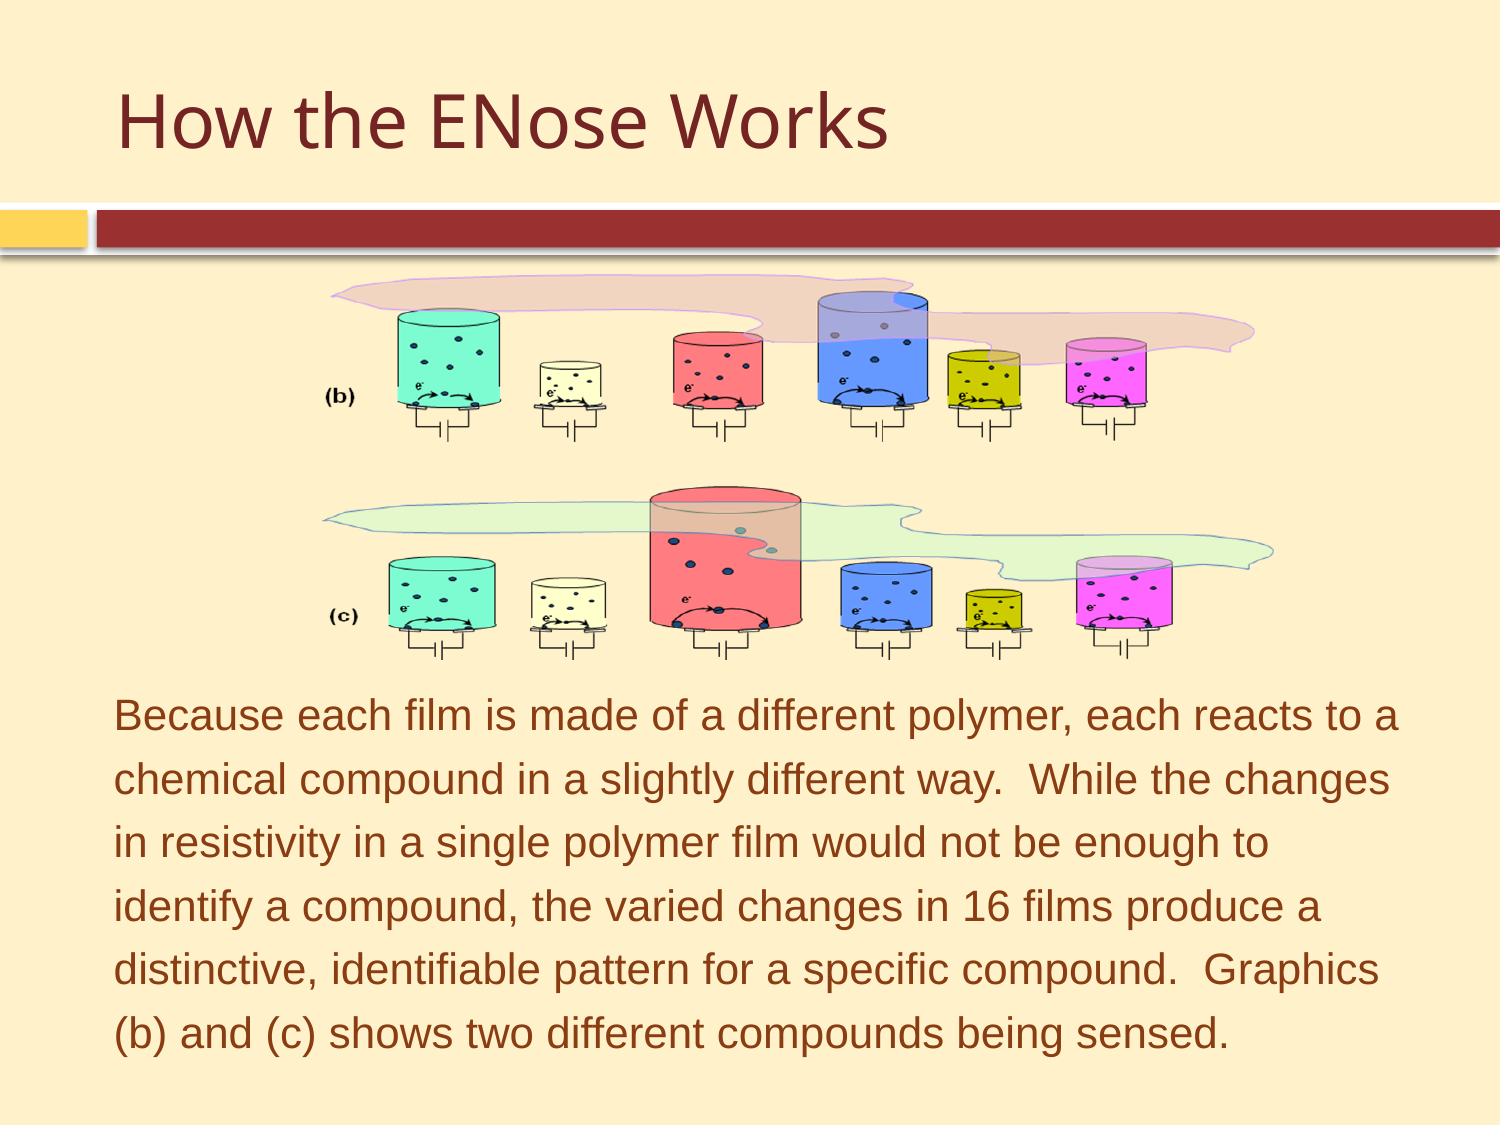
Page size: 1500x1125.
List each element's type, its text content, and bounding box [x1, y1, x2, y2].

picture [313, 485, 1274, 662]
title How the ENose Works [100, 37, 1438, 200]
list Because each film is made of a different polymer, each reacts to a chemical compound in a slightly different way. While the changes in resistivity in a single polymer film would not be enough to identify a compound, the varied changes in 16 films produce a distinctive, identifiable pattern for a specific compound. Graphics (b) and (c) shows two different compounds being sensed. [98, 668, 1437, 1102]
picture [310, 273, 1255, 443]
